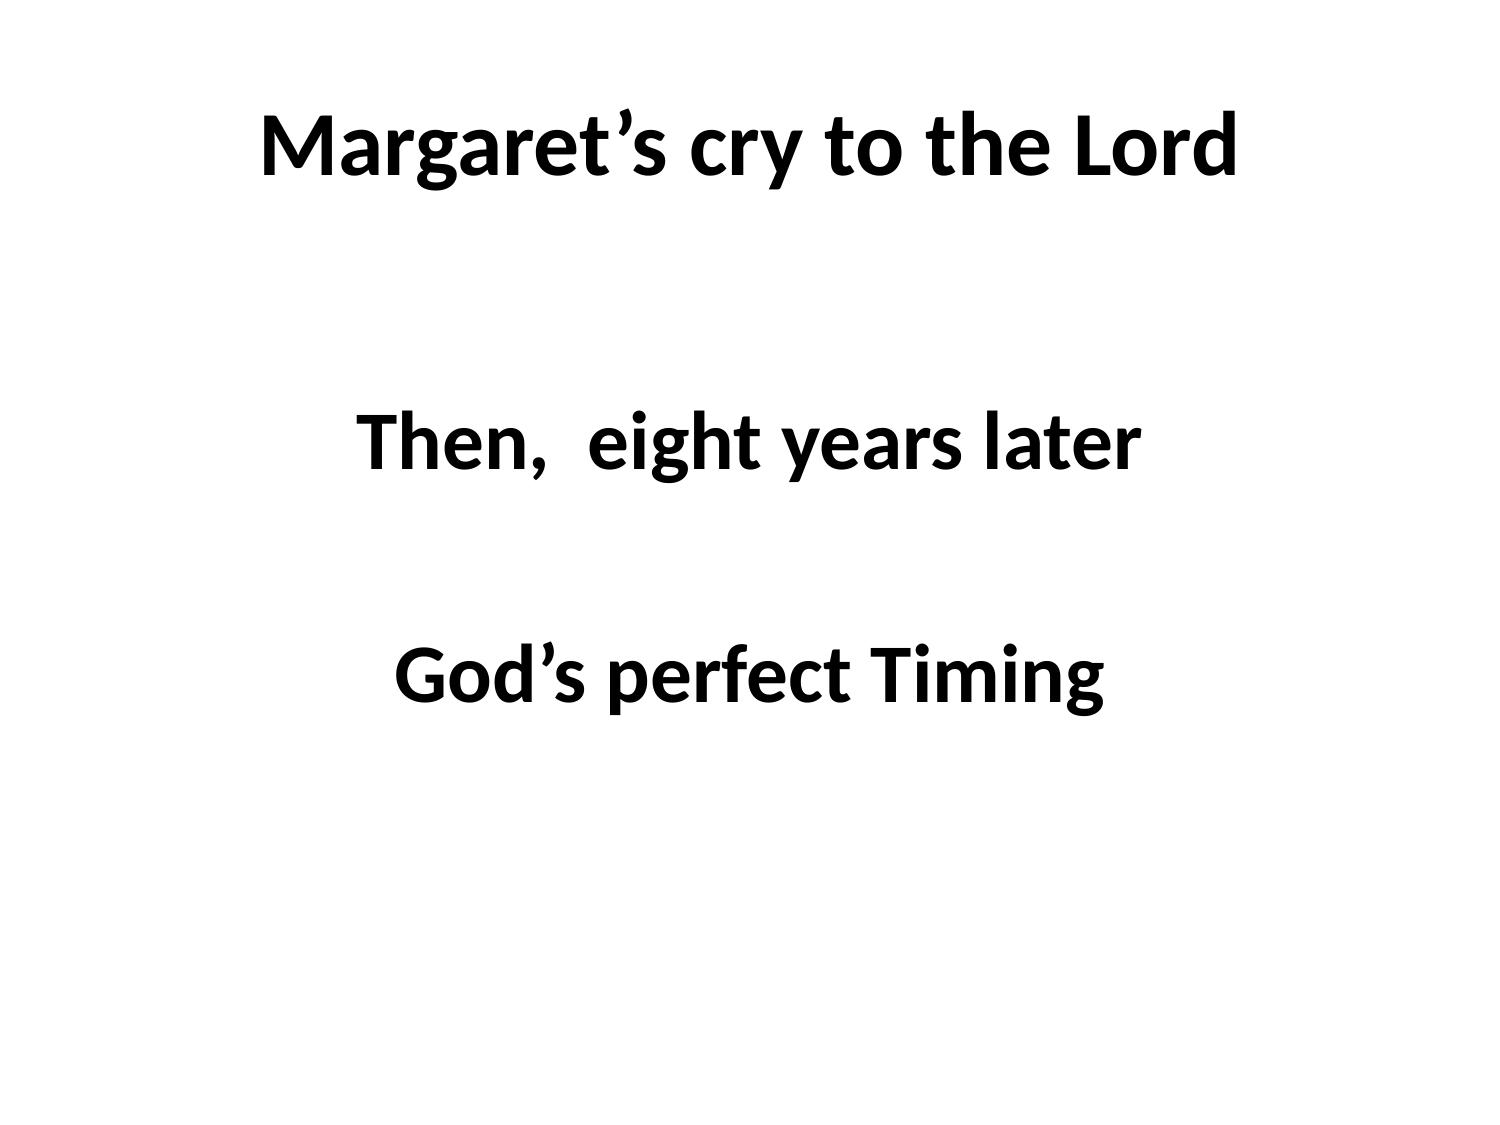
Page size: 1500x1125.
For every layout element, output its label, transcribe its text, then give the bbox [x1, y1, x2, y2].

list Then, eight years later God’s perfect Timing [75, 262, 1425, 1005]
title Margaret’s cry to the Lord [75, 45, 1425, 233]
